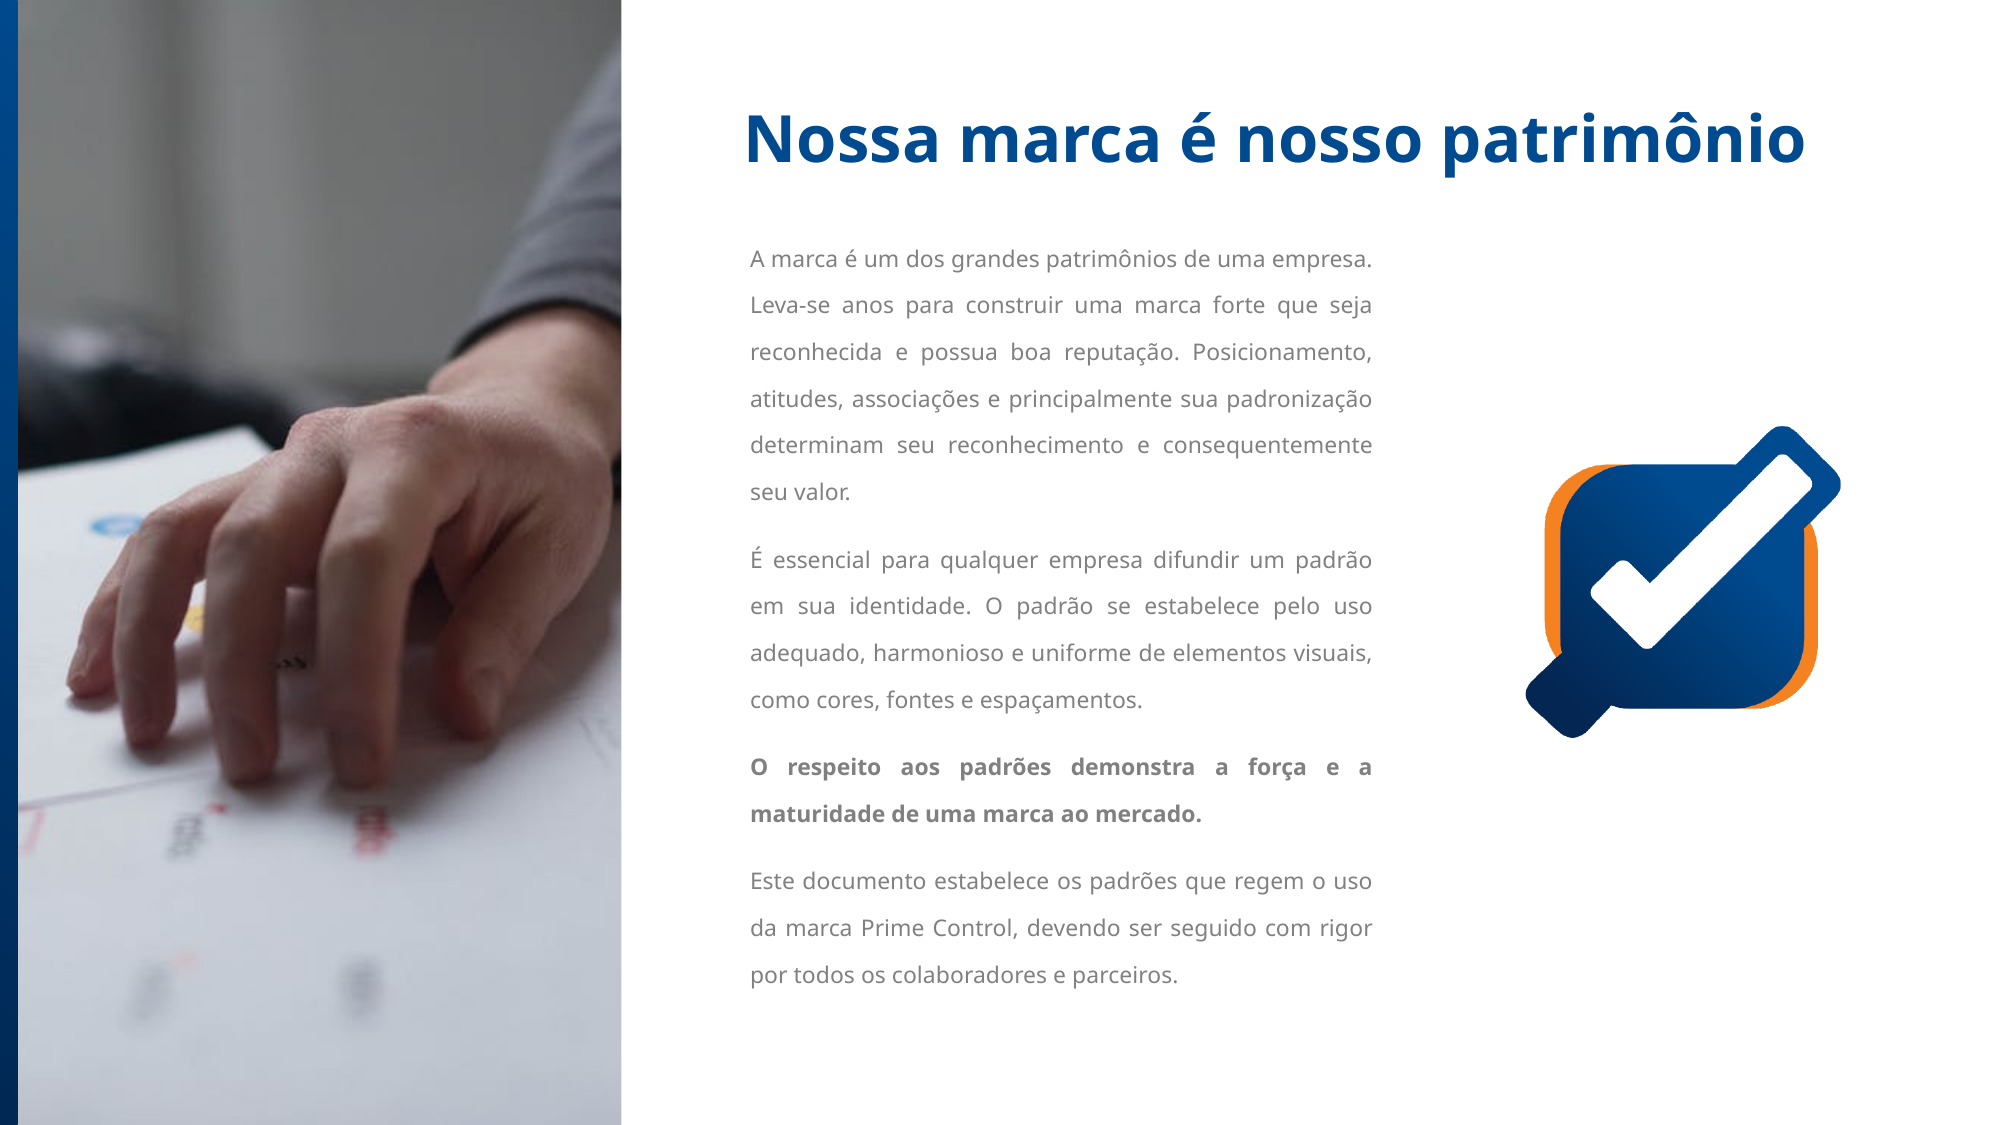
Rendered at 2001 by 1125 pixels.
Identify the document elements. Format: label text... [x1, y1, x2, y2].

text_box Nossa marca é nosso patrimônio [728, 82, 1857, 184]
picture [0, 0, 622, 1125]
picture [1502, 381, 1868, 765]
text_box A marca é um dos grandes patrimônios de uma empresa. Leva-se anos para construir uma marca forte que seja reconhecida e possua boa reputação. Posicionamento, atitudes, associações e principalmente sua padronização determinam seu reconhecimento e consequentemente seu valor. É essencial para qualquer empresa difundir um padrão em sua identidade. O padrão se estabelece pelo uso adequado, harmonioso e uniforme de elementos visuais, como cores, fontes e espaçamentos. O respeito aos padrões demonstra a força e a maturidade de uma marca ao mercado. Este documento estabelece os padrões que regem o uso da marca Prime Control, devendo ser seguido com rigor por todos os colaboradores e parceiros. [734, 215, 1389, 998]
